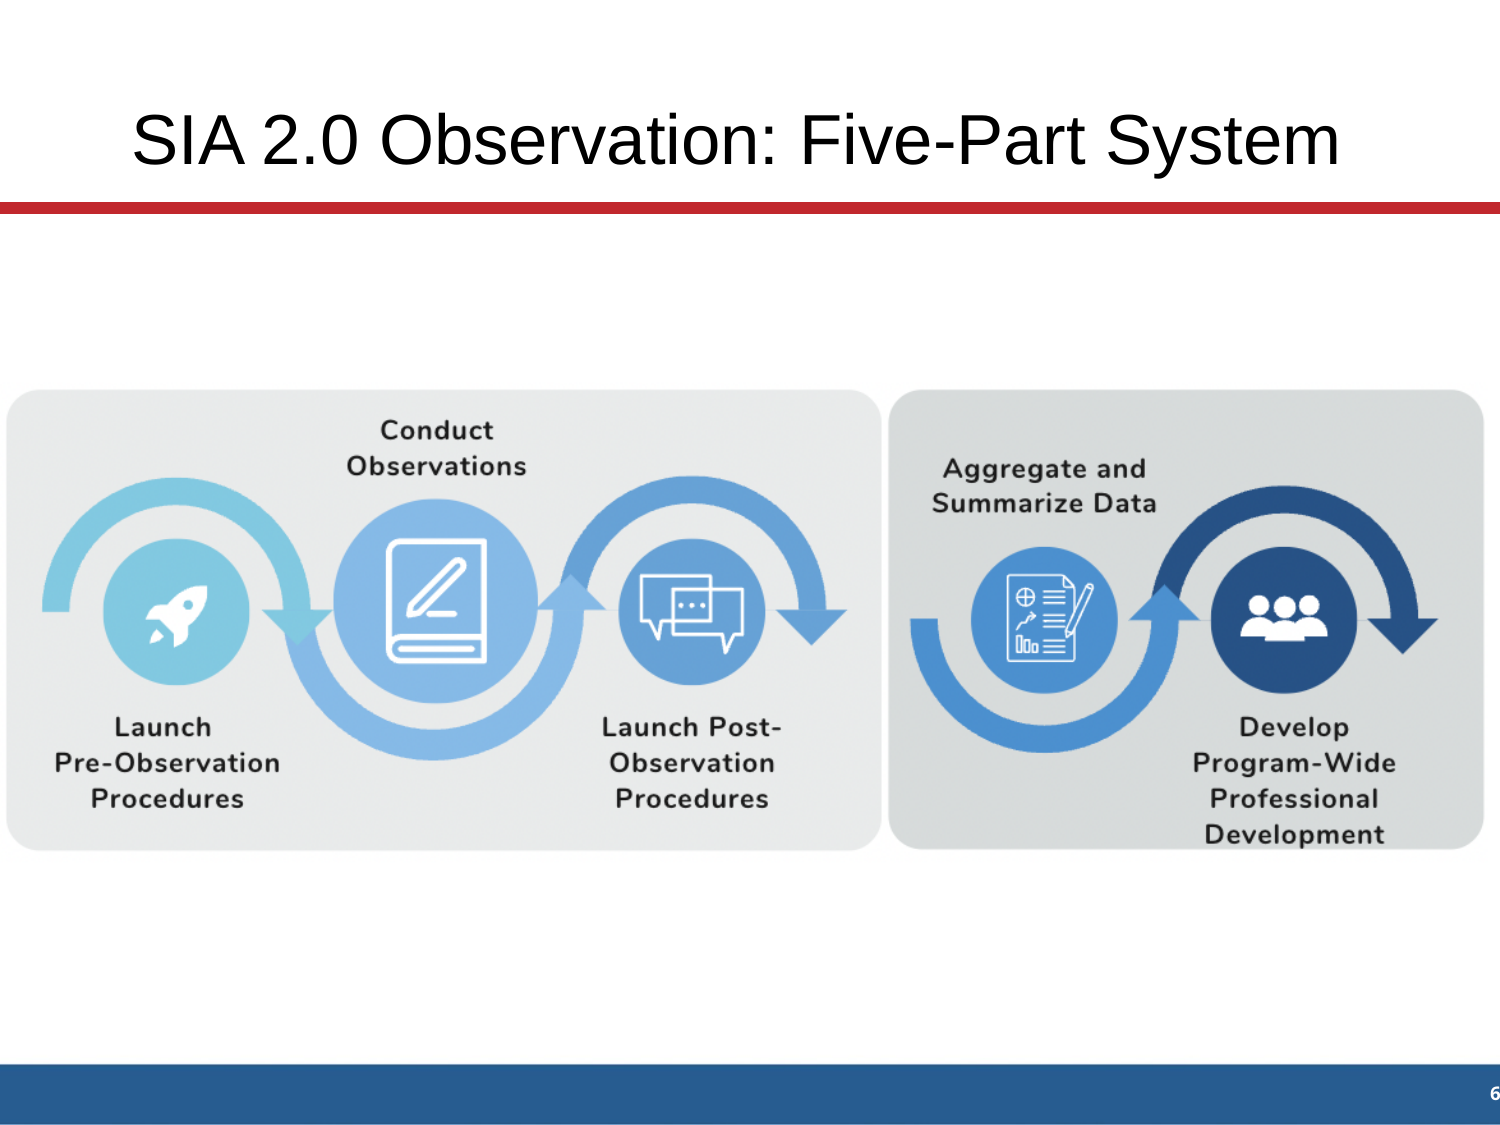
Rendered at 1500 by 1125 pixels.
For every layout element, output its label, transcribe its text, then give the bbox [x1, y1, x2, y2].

picture [0, 0, 1500, 202]
picture [0, 214, 1500, 1125]
title SIA 2.0 Observation: Five-Part System [74, 56, 1400, 188]
